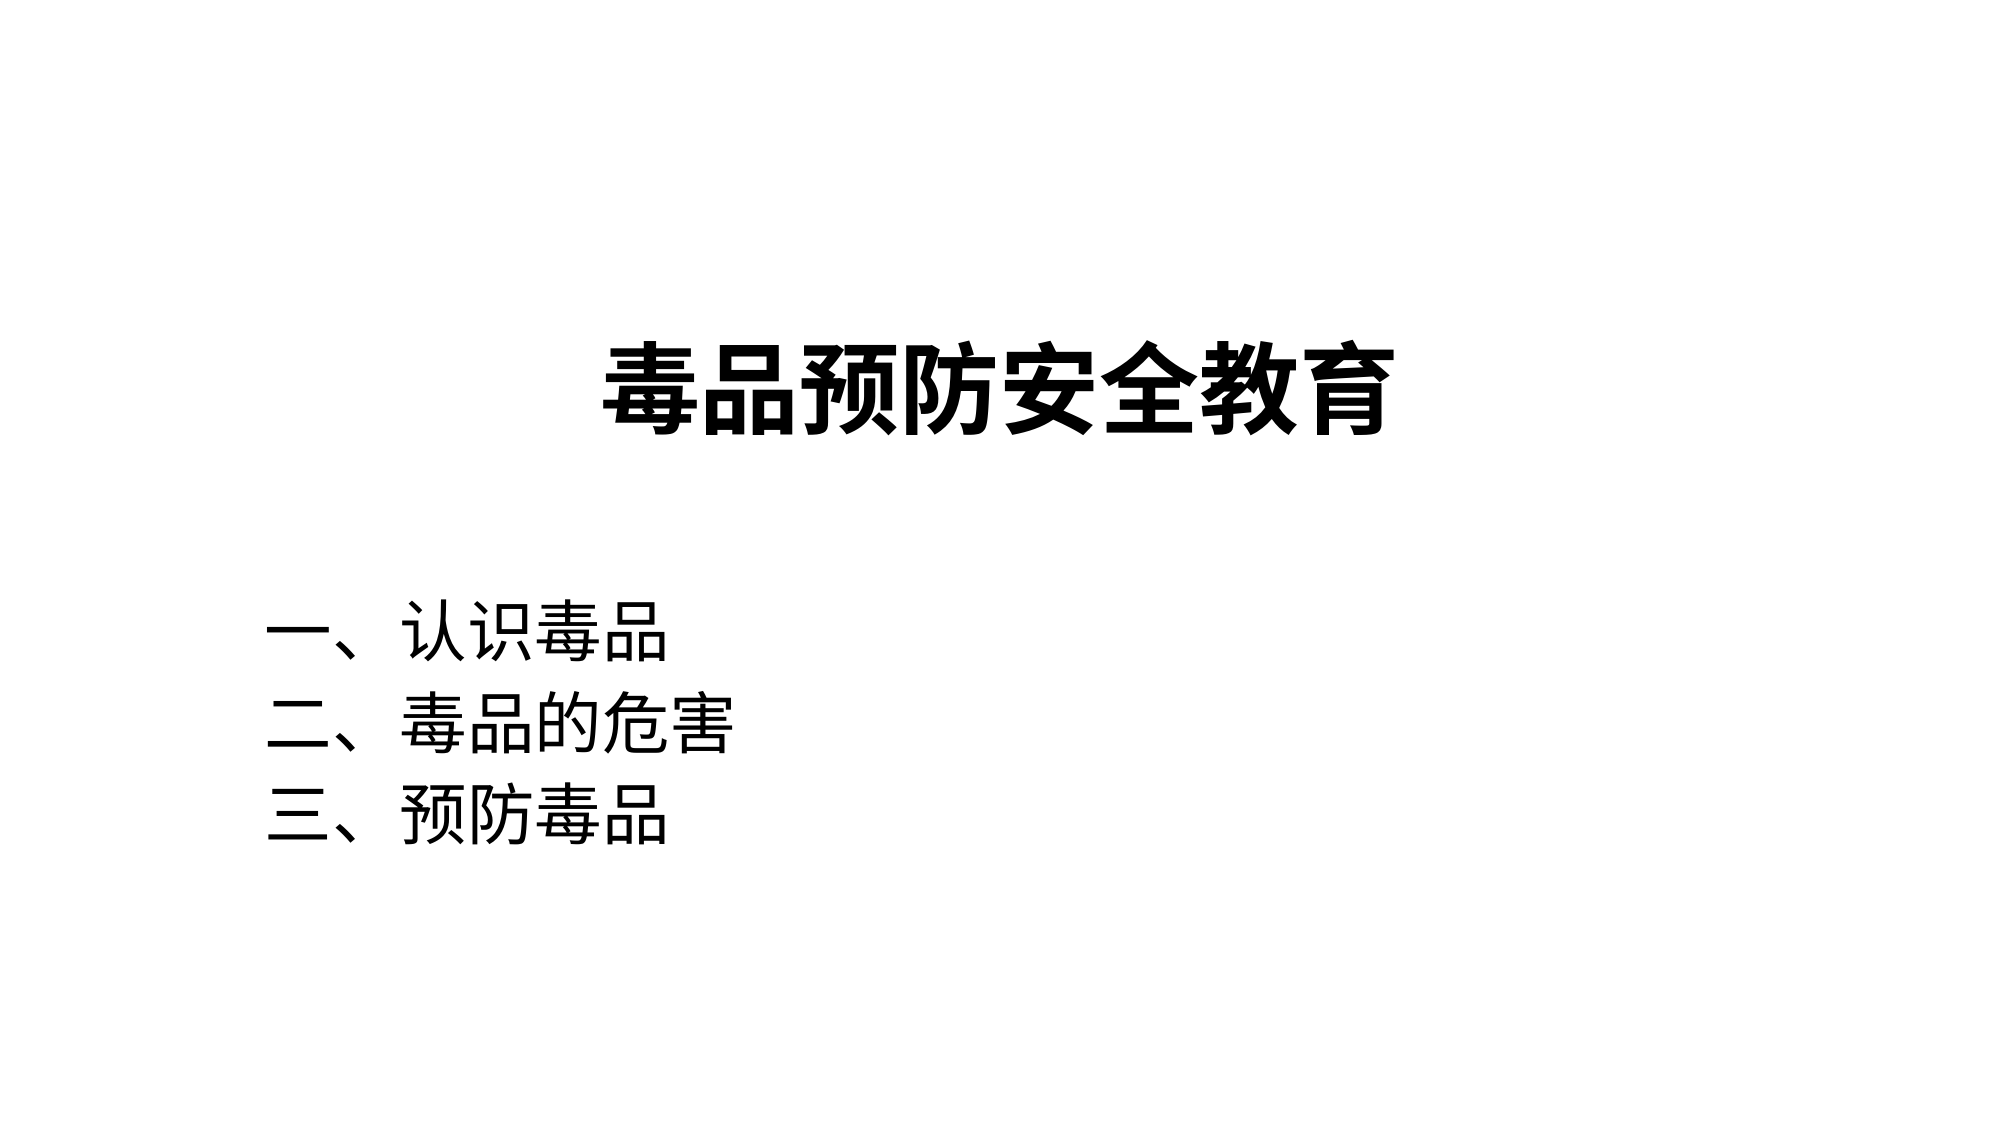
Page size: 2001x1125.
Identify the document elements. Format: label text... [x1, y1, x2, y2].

title 毒品预防安全教育 [249, 184, 1750, 576]
subtitle 一、认识毒品 二、毒品的危害 三、预防毒品 [249, 590, 1750, 863]
